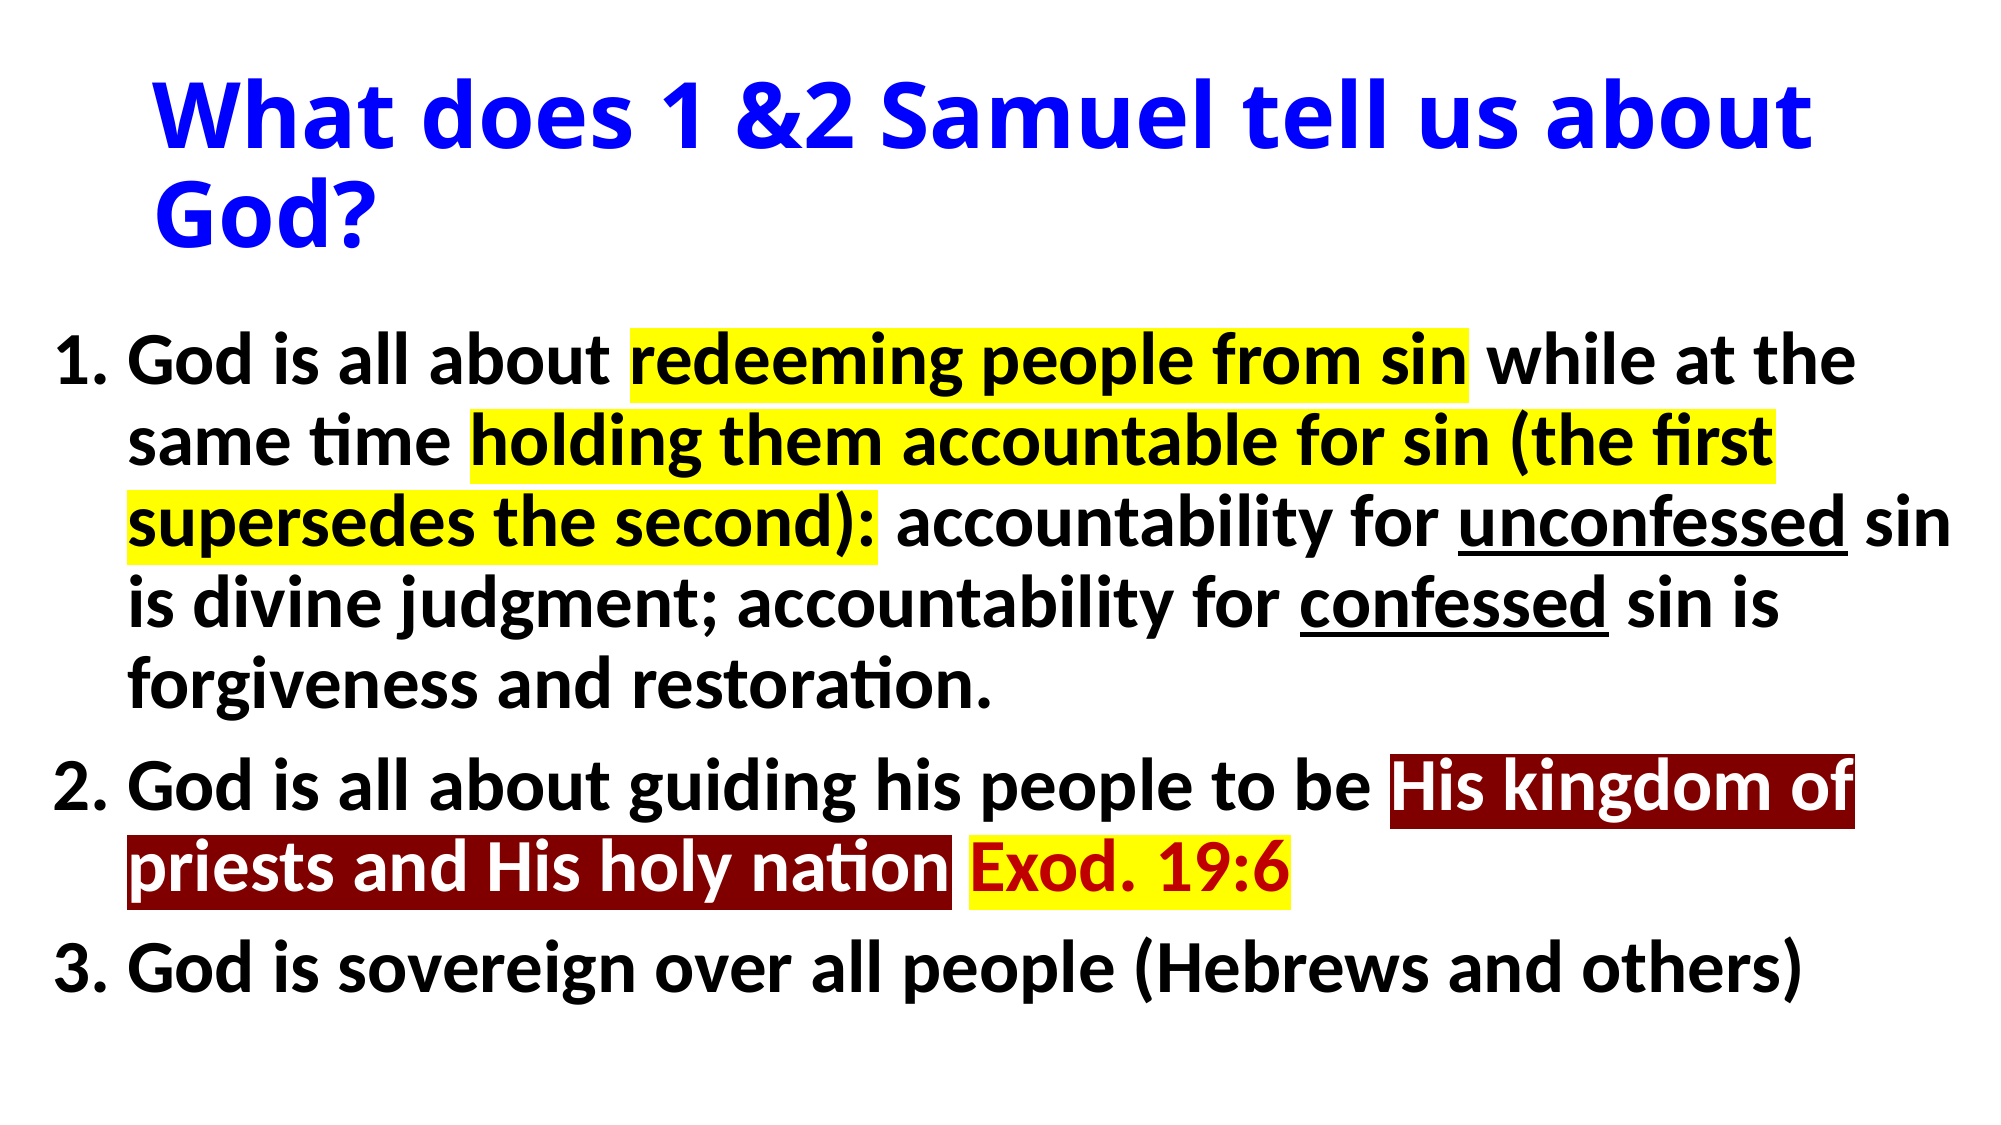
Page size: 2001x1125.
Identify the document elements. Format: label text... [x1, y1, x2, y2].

list God is all about redeeming people from sin while at the same time holding them accountable for sin (the first supersedes the second): accountability for unconfessed sin is divine judgment; accountability for confessed sin is forgiveness and restoration. God is all about guiding his people to be His kingdom of priests and His holy nation Exod. 19:6 God is sovereign over all people (Hebrews and others) [37, 312, 1972, 1106]
title What does 1 &2 Samuel tell us about God? [137, 59, 1863, 278]
